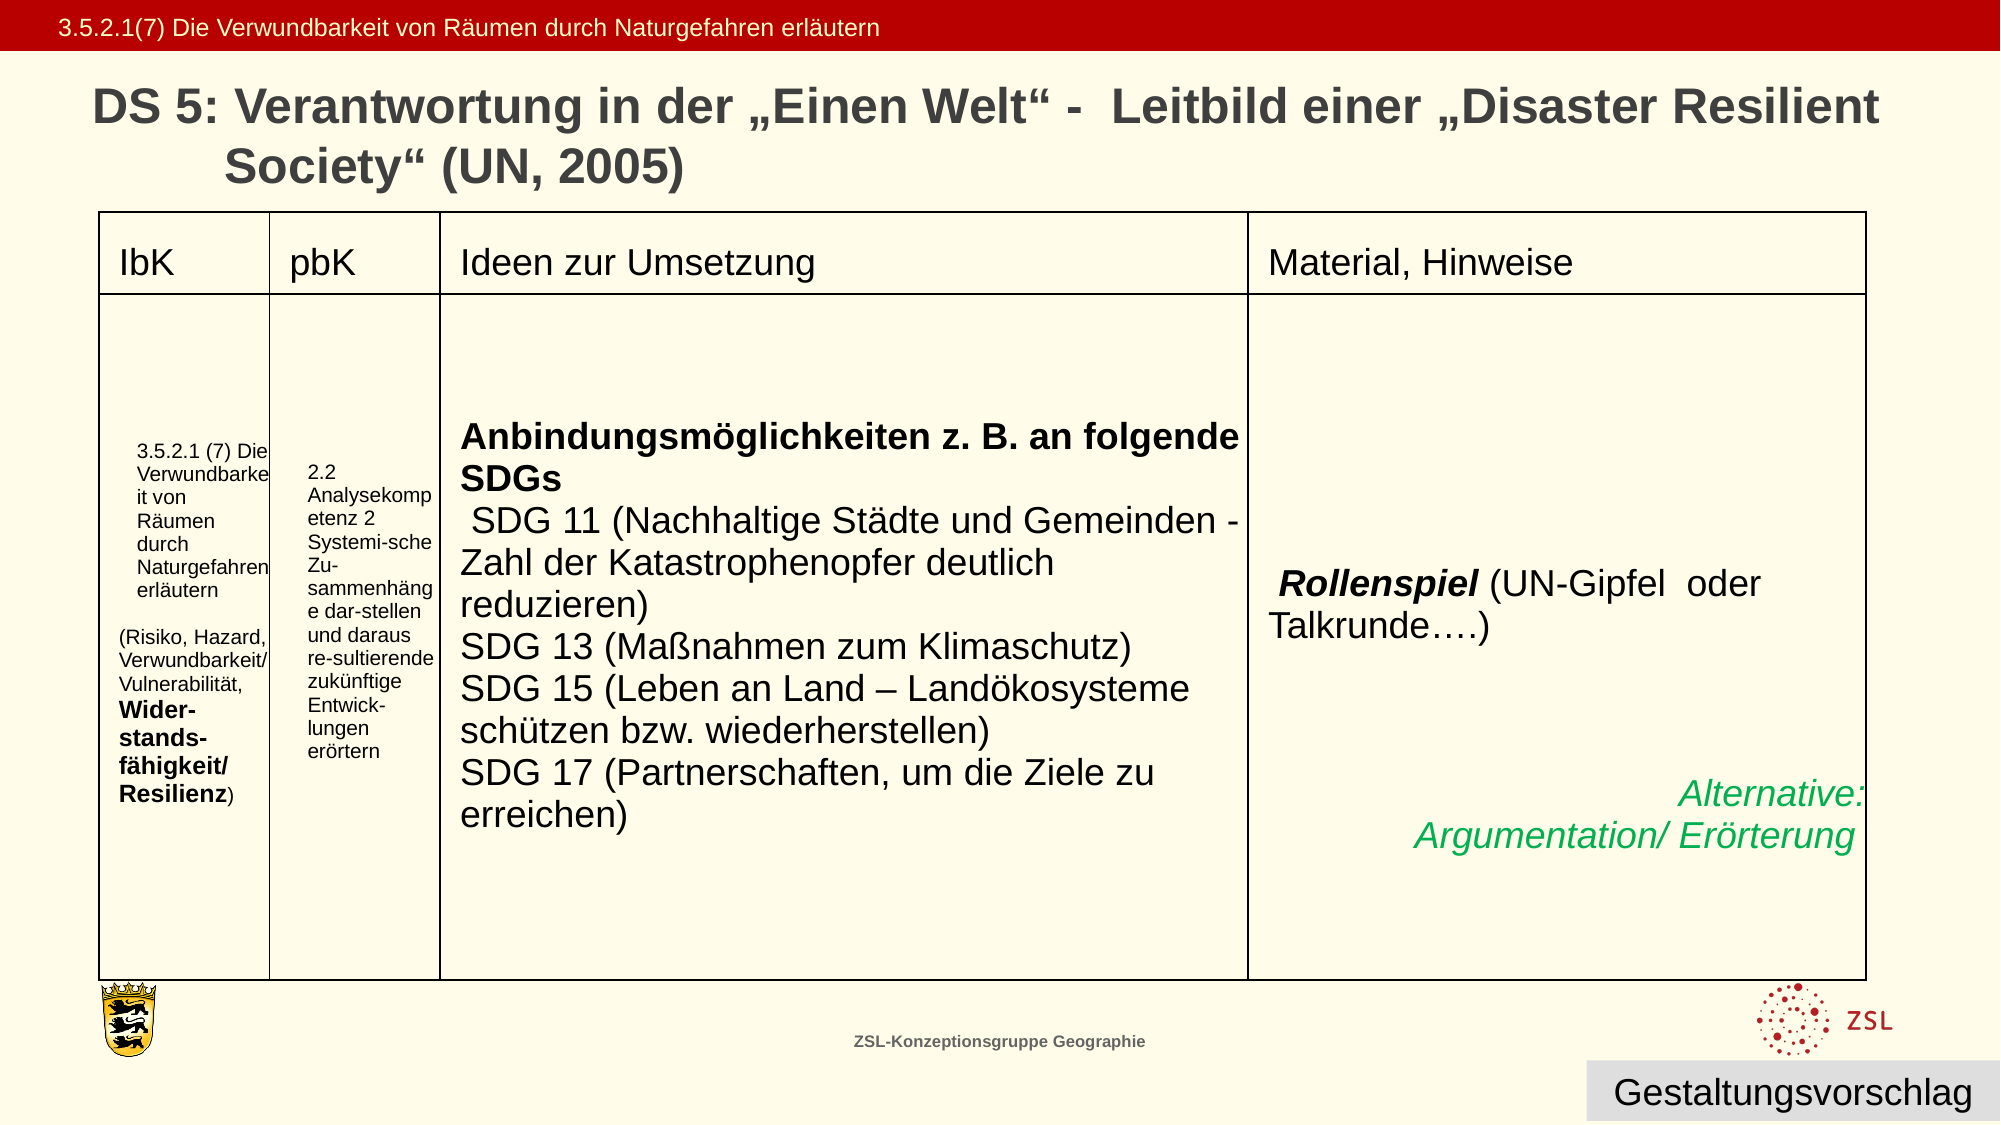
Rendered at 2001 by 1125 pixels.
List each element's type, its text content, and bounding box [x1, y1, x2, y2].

table_cell 2.2 Analysekompetenz 2 Systemi-sche Zu-sammenhänge dar-stellen und daraus re-sultierende zukünftige Entwick-lungen erörtern [270, 295, 439, 979]
text_box DS 5: Verantwortung in der „Einen Welt“ - Leitbild einer „Disaster Resilient Society“ (UN, 2005) [77, 69, 1923, 197]
footer ZSL-Konzeptionsgruppe Geographie [704, 1023, 1296, 1083]
table_header Ideen zur Umsetzung [441, 213, 1247, 293]
picture [99, 981, 158, 1059]
table_header pbK [270, 213, 439, 293]
table_cell 3.5.2.1 (7) Die Verwundbarkeit von Räumen durch Naturgefahren erläutern (Risiko, Hazard, Verwundbarkeit/ Vulnerabilität, Wider-stands-fähigkeit/ Resilienz) [100, 295, 269, 979]
table_cell Anbindungsmöglichkeiten z. B. an folgende SDGs SDG 11 (Nachhaltige Städte und Gemeinden - Zahl der Katastrophenopfer deutlich reduzieren) SDG 13 (Maßnahmen zum Klimaschutz) SDG 15 (Leben an Land – Landökosysteme schützen bzw. wiederherstellen) SDG 17 (Partnerschaften, um die Ziele zu erreichen) [441, 295, 1247, 979]
table_header Material, Hinweise [1249, 213, 1865, 293]
text_box 3.5.2.1(7) Die Verwundbarkeit von Räumen durch Naturgefahren erläutern [43, 4, 1866, 57]
text_box Gestaltungsvorschlag [1586, 1060, 2000, 1121]
table_header IbK [100, 213, 269, 293]
table_cell Rollenspiel (UN-Gipfel oder Talkrunde….) Alternative: Argumentation/ Erörterung [1249, 295, 1865, 979]
